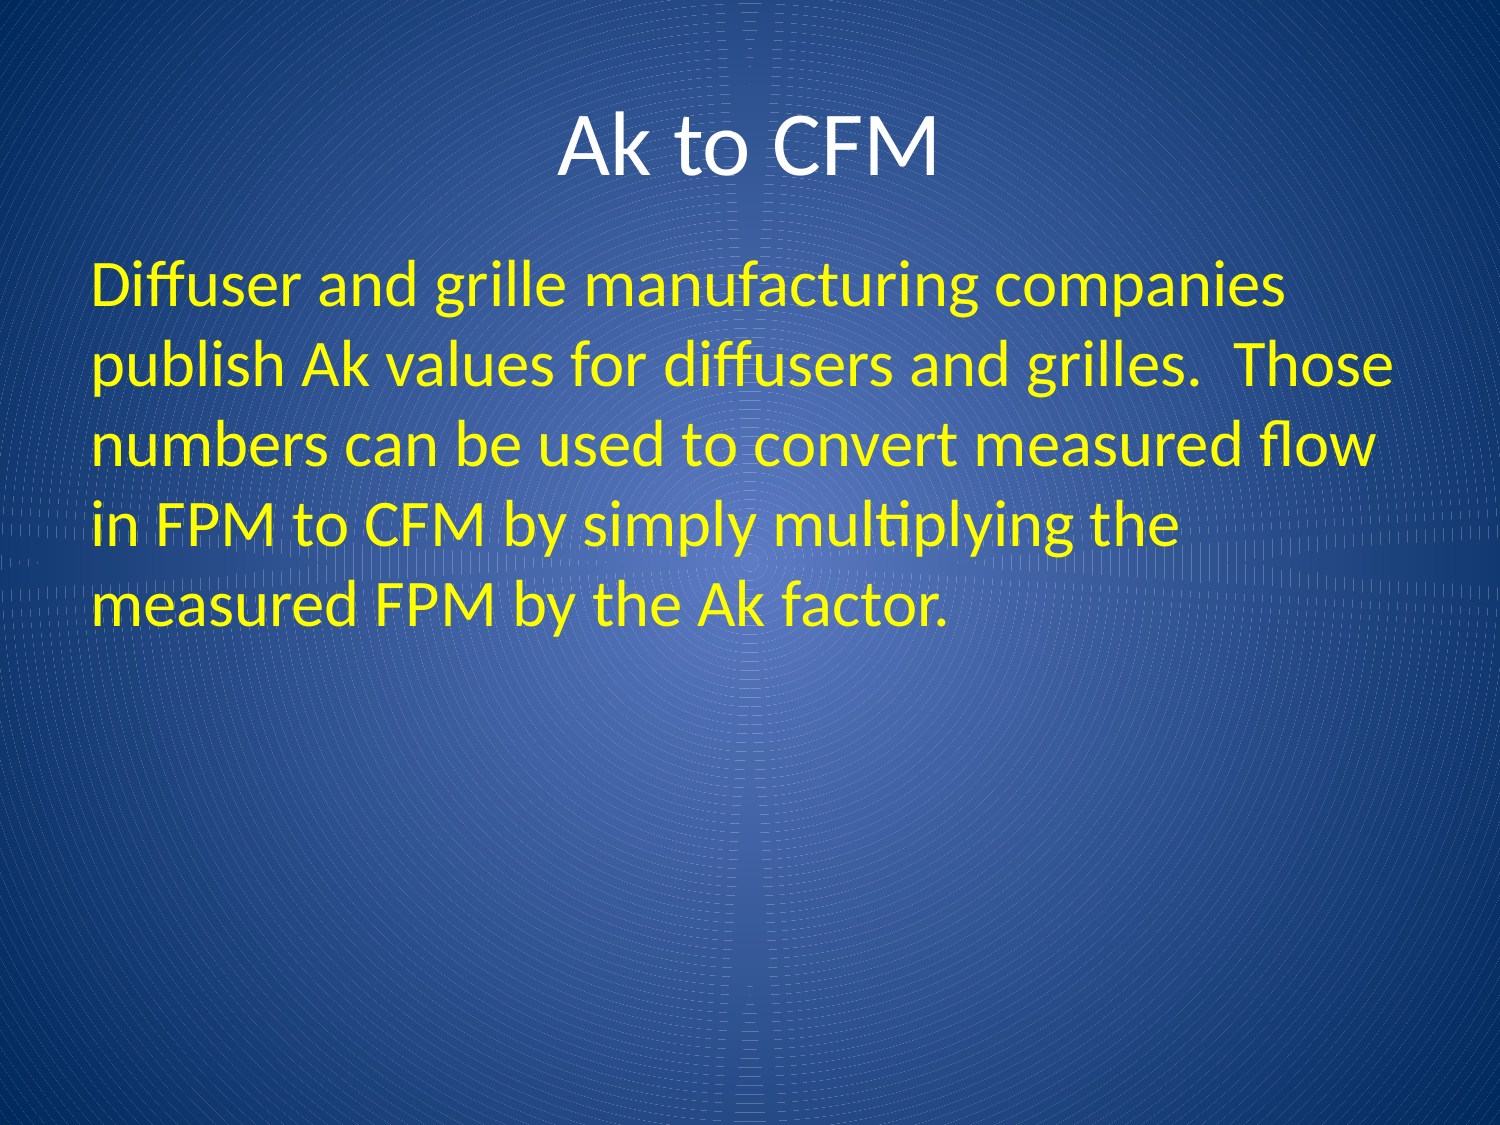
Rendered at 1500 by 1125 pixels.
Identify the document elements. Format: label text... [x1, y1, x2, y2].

title Ak to CFM [75, 45, 1425, 232]
list Diffuser and grille manufacturing companies publish Ak values for diffusers and grilles. Those numbers can be used to convert measured flow in FPM to CFM by simply multiplying the measured FPM by the Ak factor. [75, 232, 1425, 700]
